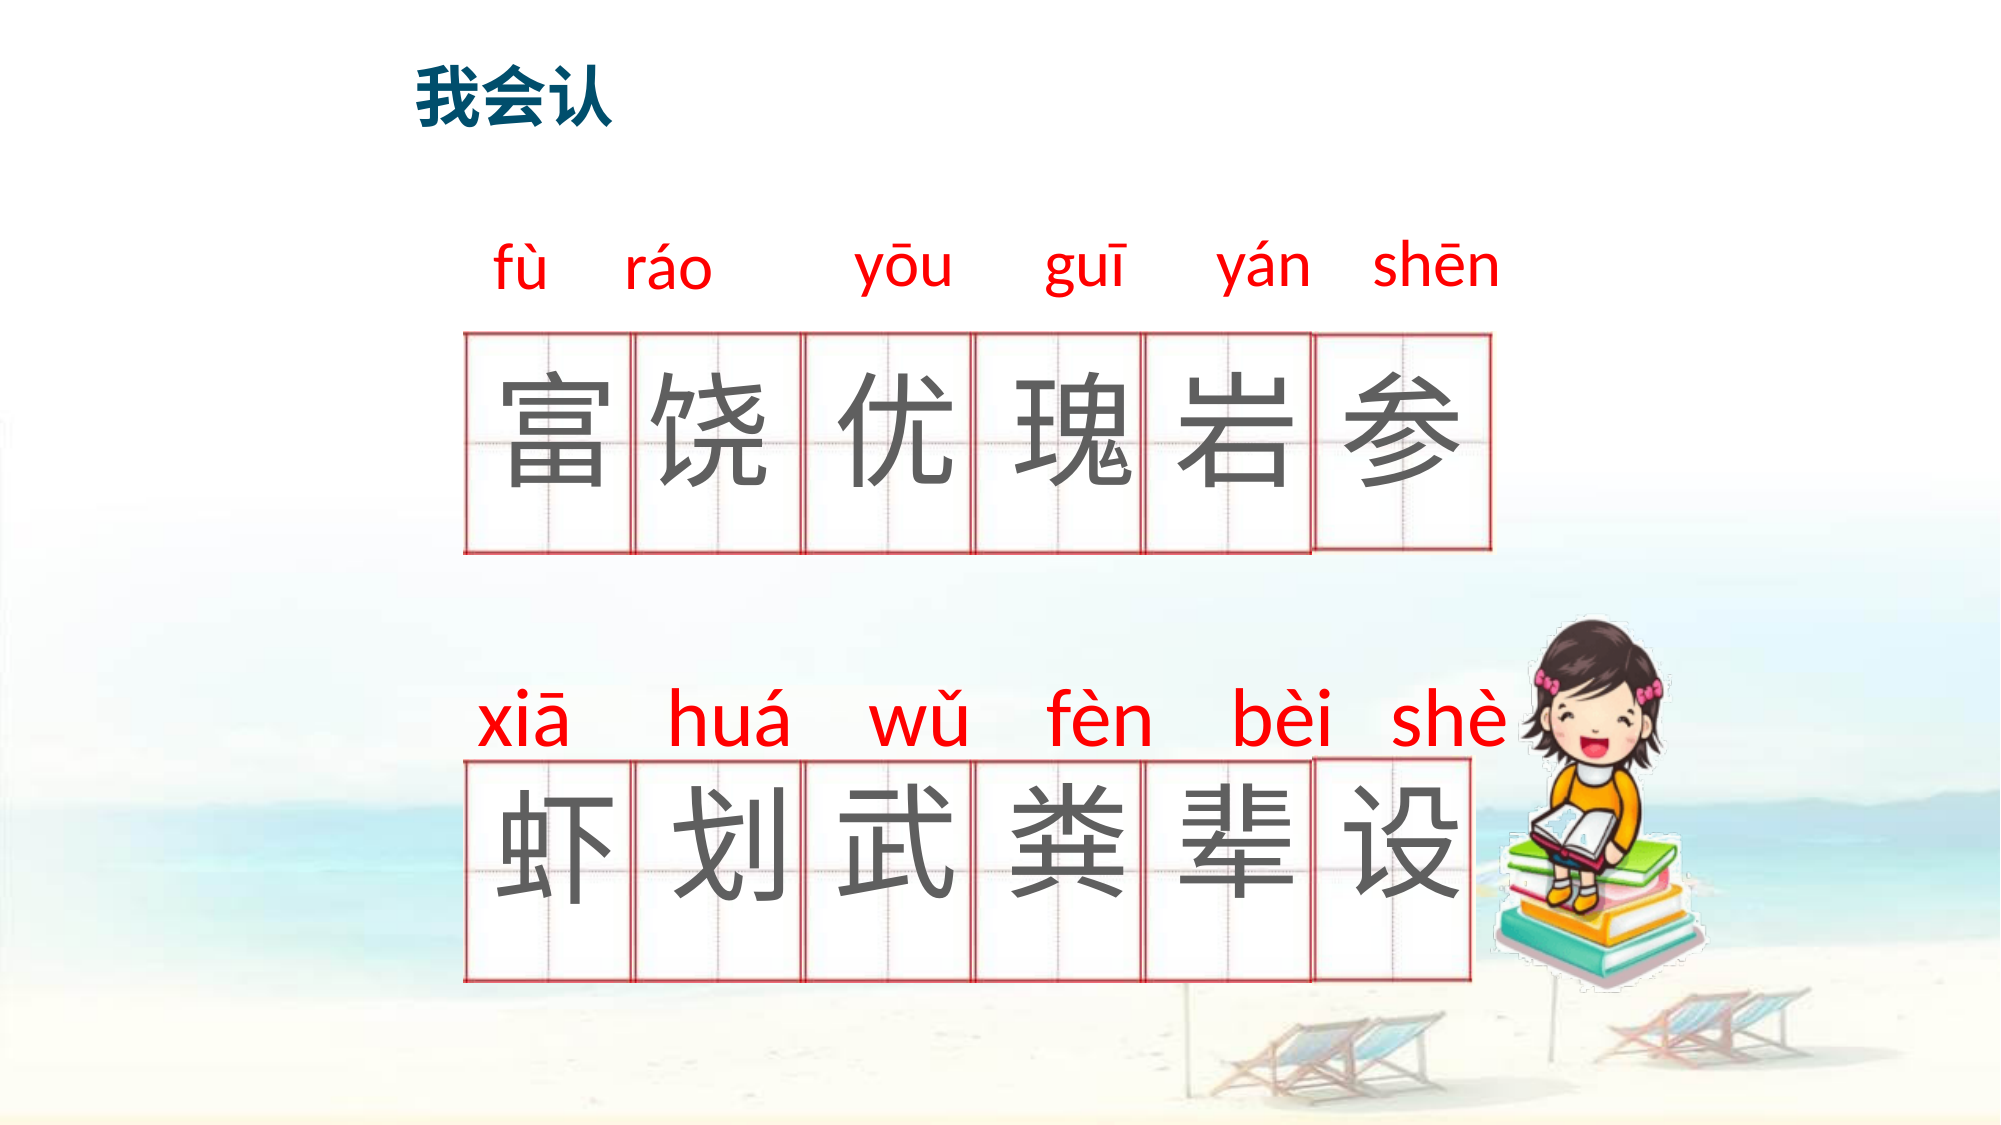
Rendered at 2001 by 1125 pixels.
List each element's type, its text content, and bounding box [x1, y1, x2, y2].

text_box xiā huá wǔ fèn bèi shè [463, 638, 1470, 757]
text_box yōu guī yán shēn [802, 195, 1750, 310]
text_box 我会认 [399, 47, 630, 143]
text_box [462, 330, 1310, 556]
text_box fù ráo [479, 215, 864, 311]
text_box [462, 758, 1307, 983]
picture [0, 0, 2000, 1125]
